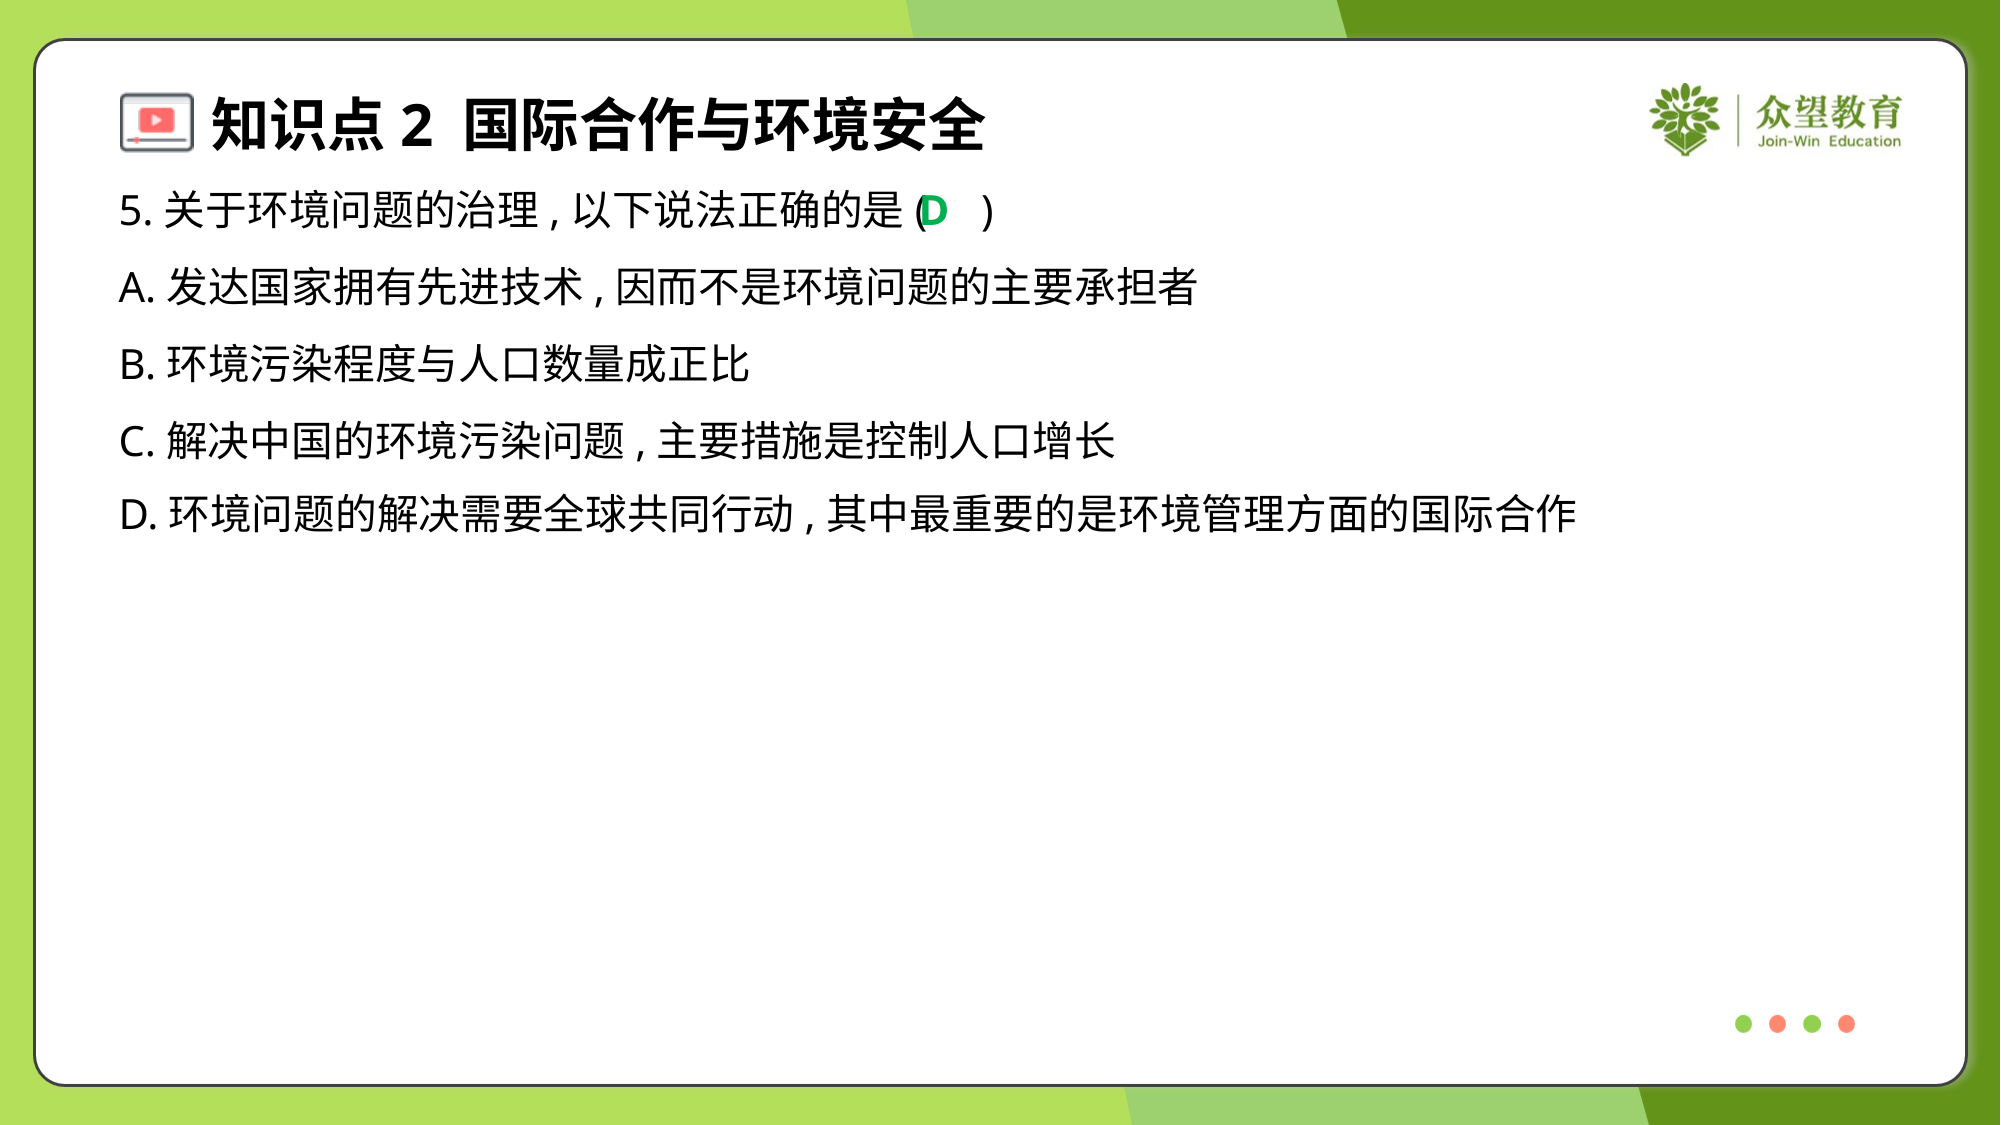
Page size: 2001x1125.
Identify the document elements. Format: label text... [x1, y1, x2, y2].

text_box A.发达国家拥有先进技术,因而不是环境问题的主要承担者 B.环境污染程度与人口数量成正比 C.解决中国的环境污染问题,主要措施是控制人口增长 D.环境问题的解决需要全球共同行动,其中最重要的是环境管理方面的国际合作 [118, 235, 1883, 531]
text_box 5.关于环境问题的治理,以下说法正确的是( ) [966, 158, 1883, 226]
picture [0, 0, 2000, 1125]
text_box 5.关于环境问题的治理,以下说法正确的是( ) [118, 158, 902, 226]
text_box D [902, 158, 966, 226]
